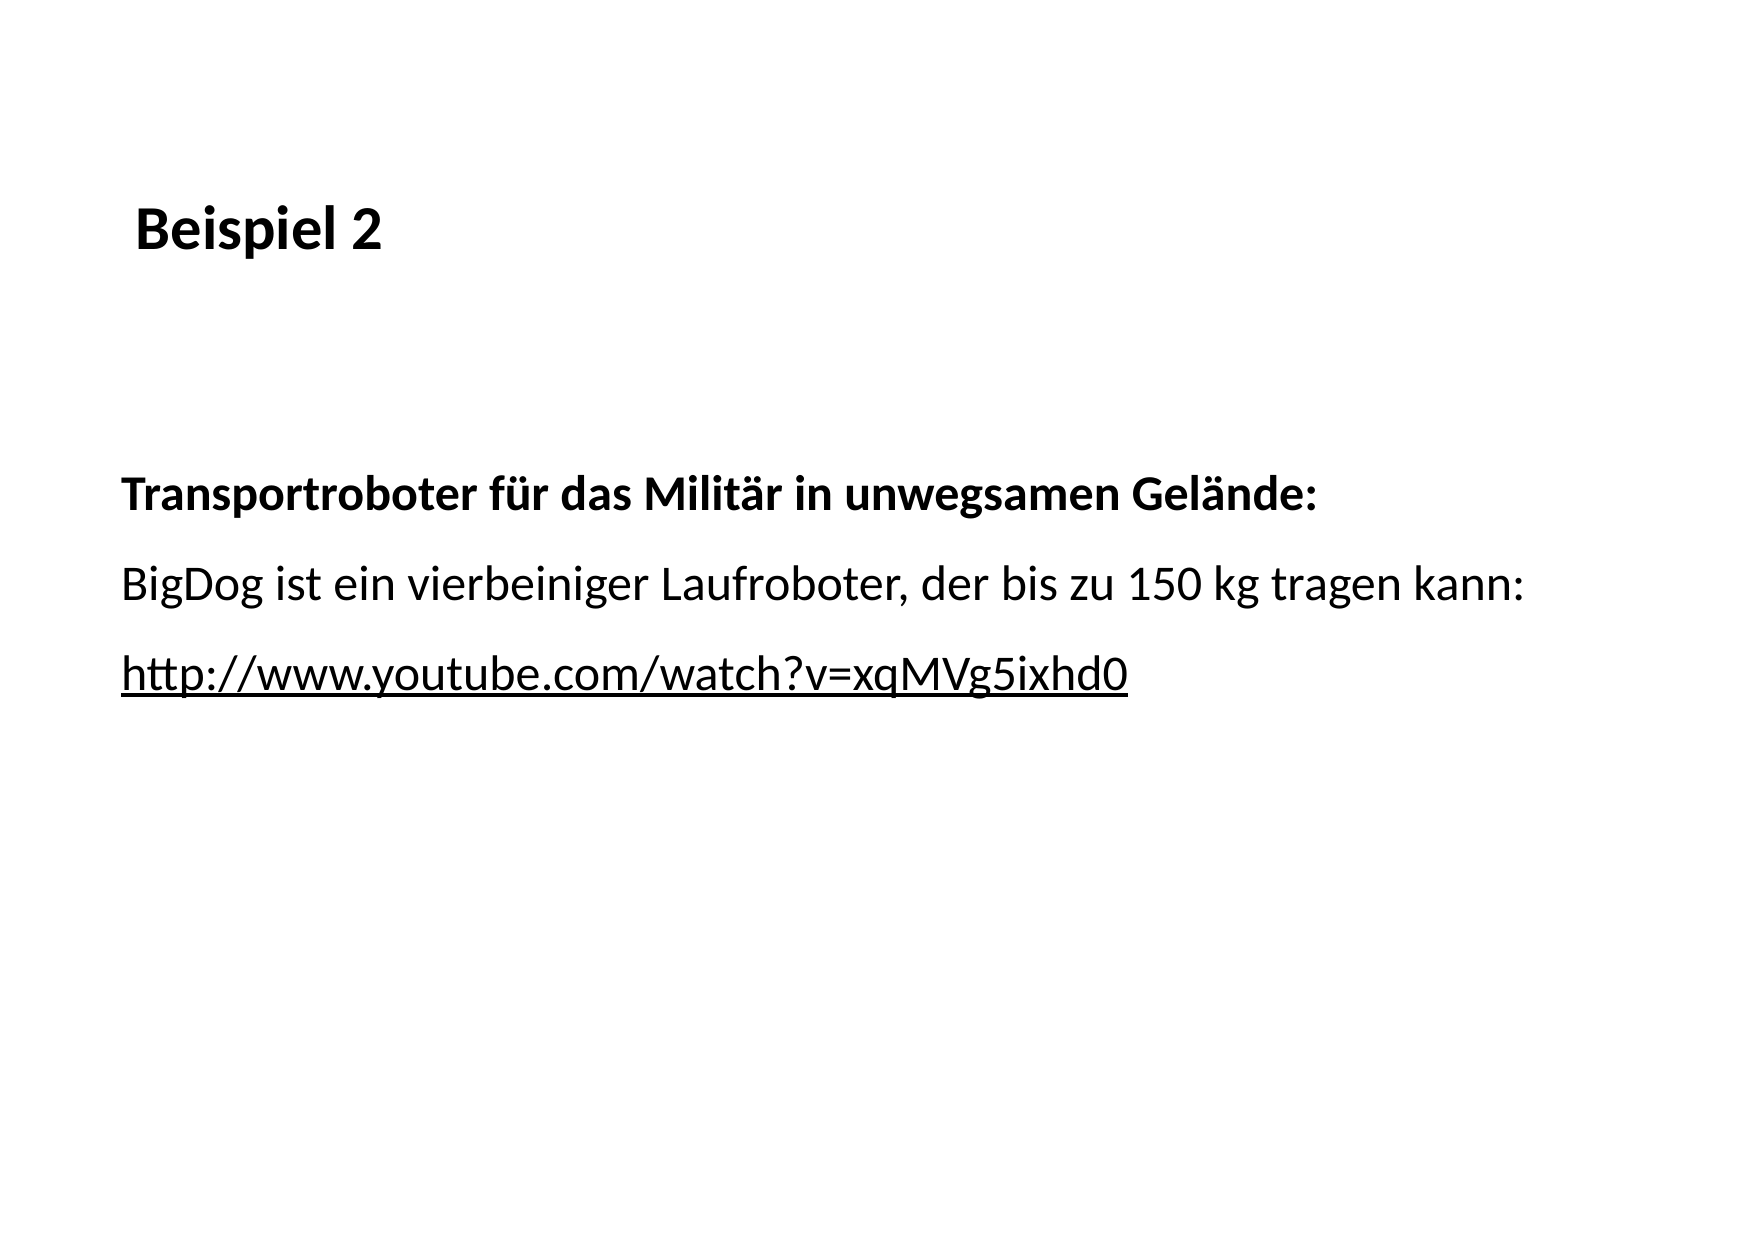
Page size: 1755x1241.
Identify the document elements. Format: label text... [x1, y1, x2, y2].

title Beispiel 2 [121, 179, 1503, 308]
text_box Transportroboter für das Militär in unwegsamen Gelände: BigDog ist ein vierbeiniger Laufroboter, der bis zu 150 kg tragen kann: http://www.youtube.com/watch?v=xqMVg5ixhd0 [121, 430, 1622, 892]
